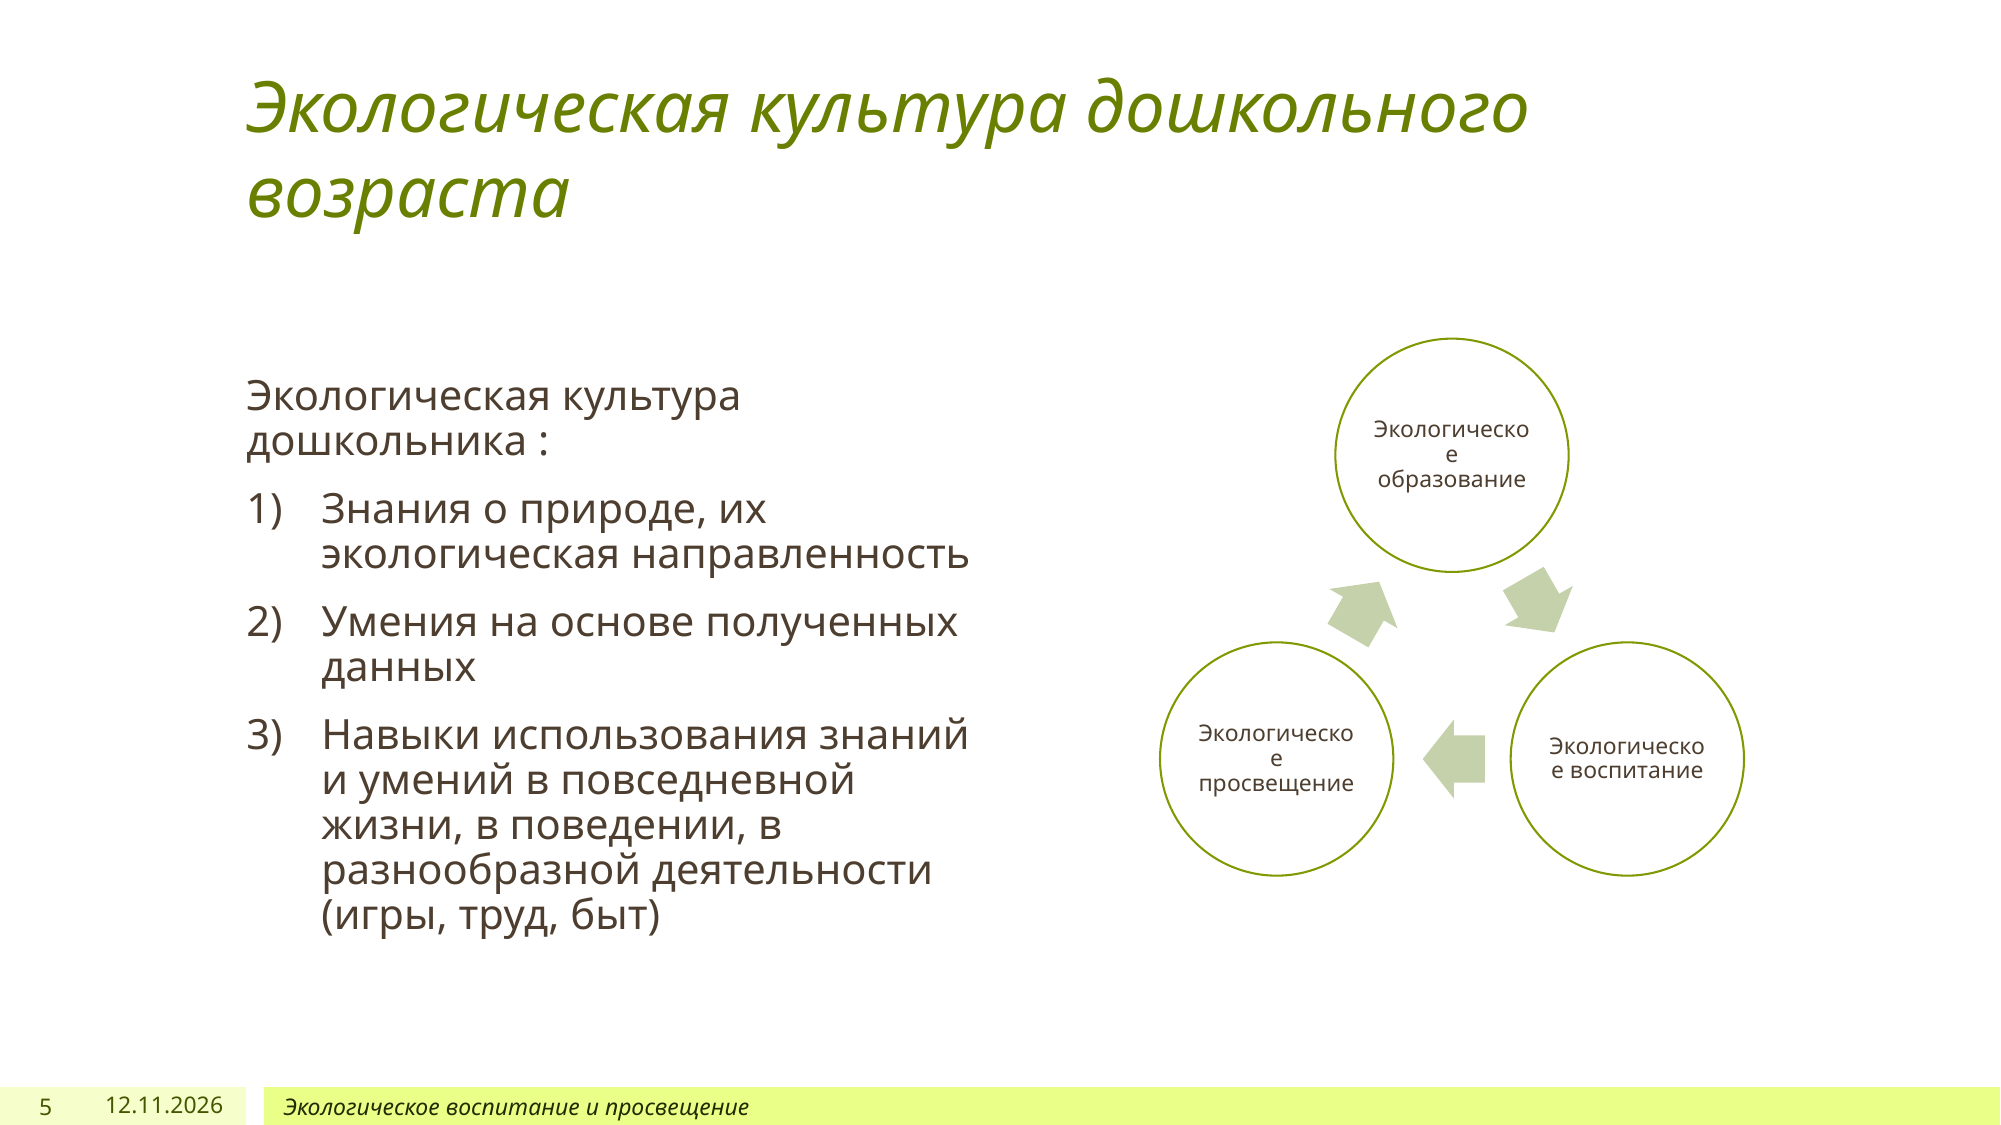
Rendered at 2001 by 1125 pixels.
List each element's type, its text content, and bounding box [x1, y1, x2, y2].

list Экологическая культура дошкольника : Знания о природе, их экологическая направленность Умения на основе полученных данных Навыки использования знаний и умений в повседневной жизни, в поведении, в разнообразной деятельности (игры, труд, быт) [231, 367, 998, 1125]
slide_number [74, 1087, 239, 1125]
slide_number 5 [0, 1087, 68, 1125]
footer Экологическое воспитание и просвещение [268, 1087, 1769, 1125]
title Экологическая культура дошкольного возраста [231, 45, 1769, 240]
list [1154, 338, 1750, 876]
